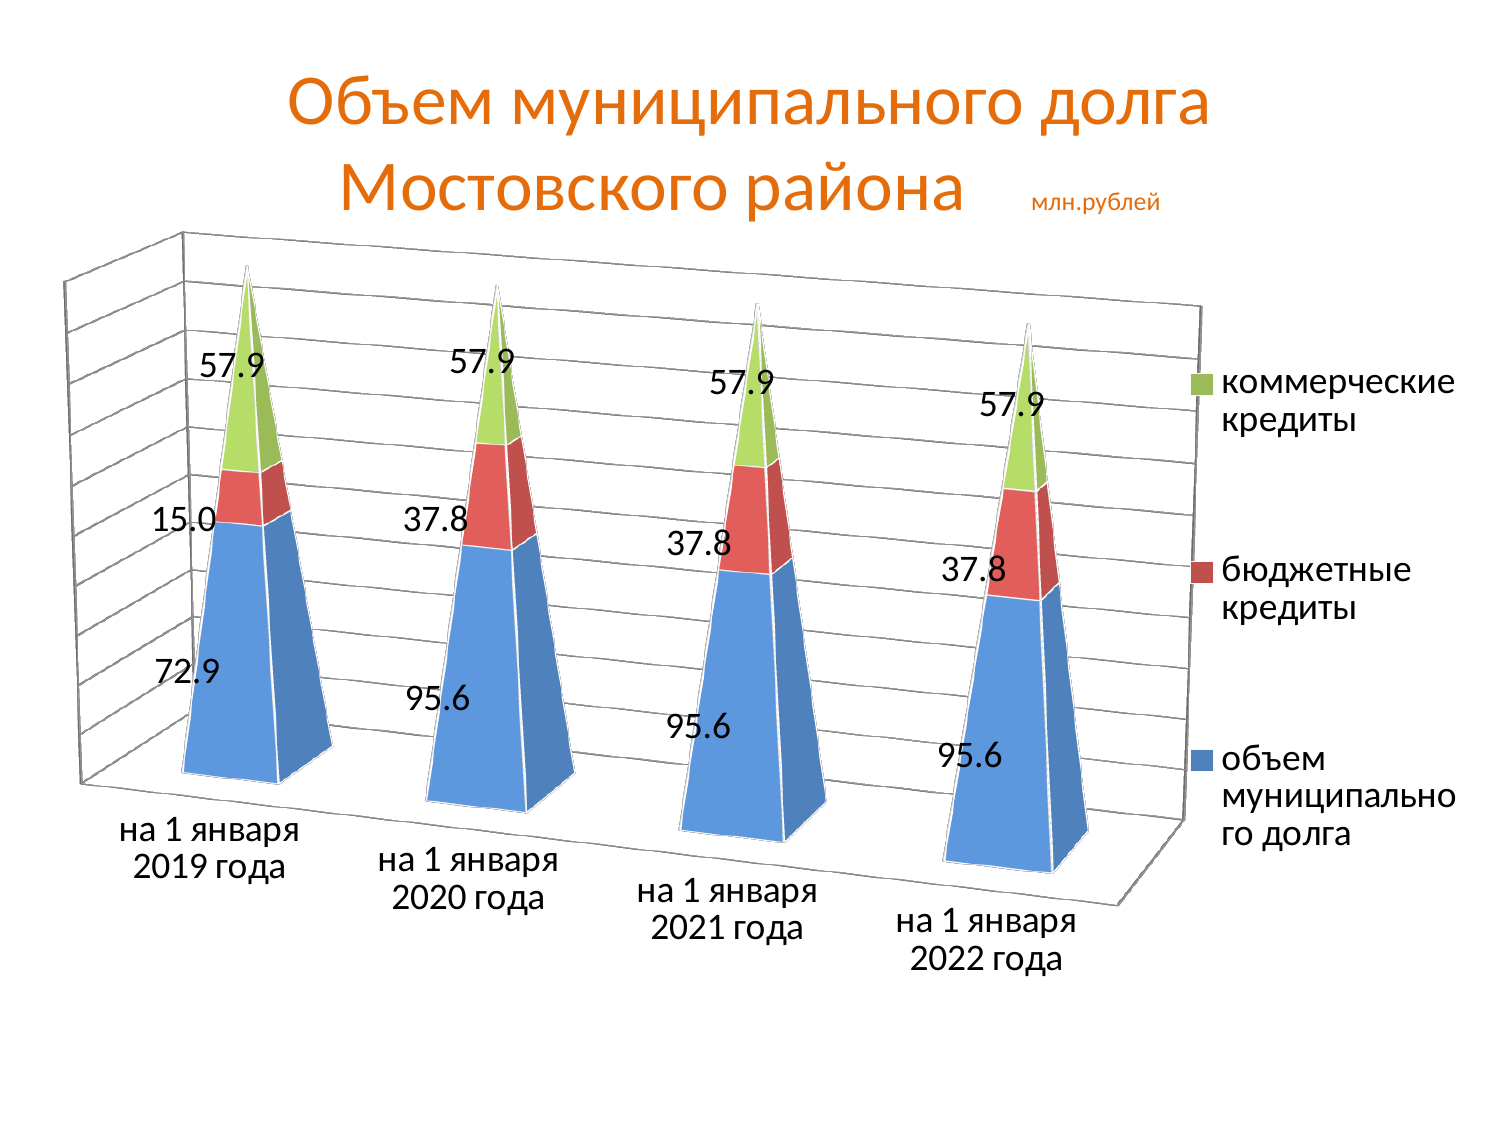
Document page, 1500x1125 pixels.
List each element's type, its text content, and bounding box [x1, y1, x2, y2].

title Объем муниципального долга Мостовского района млн.рублей [75, 45, 1425, 218]
chart [17, 219, 1483, 1087]
